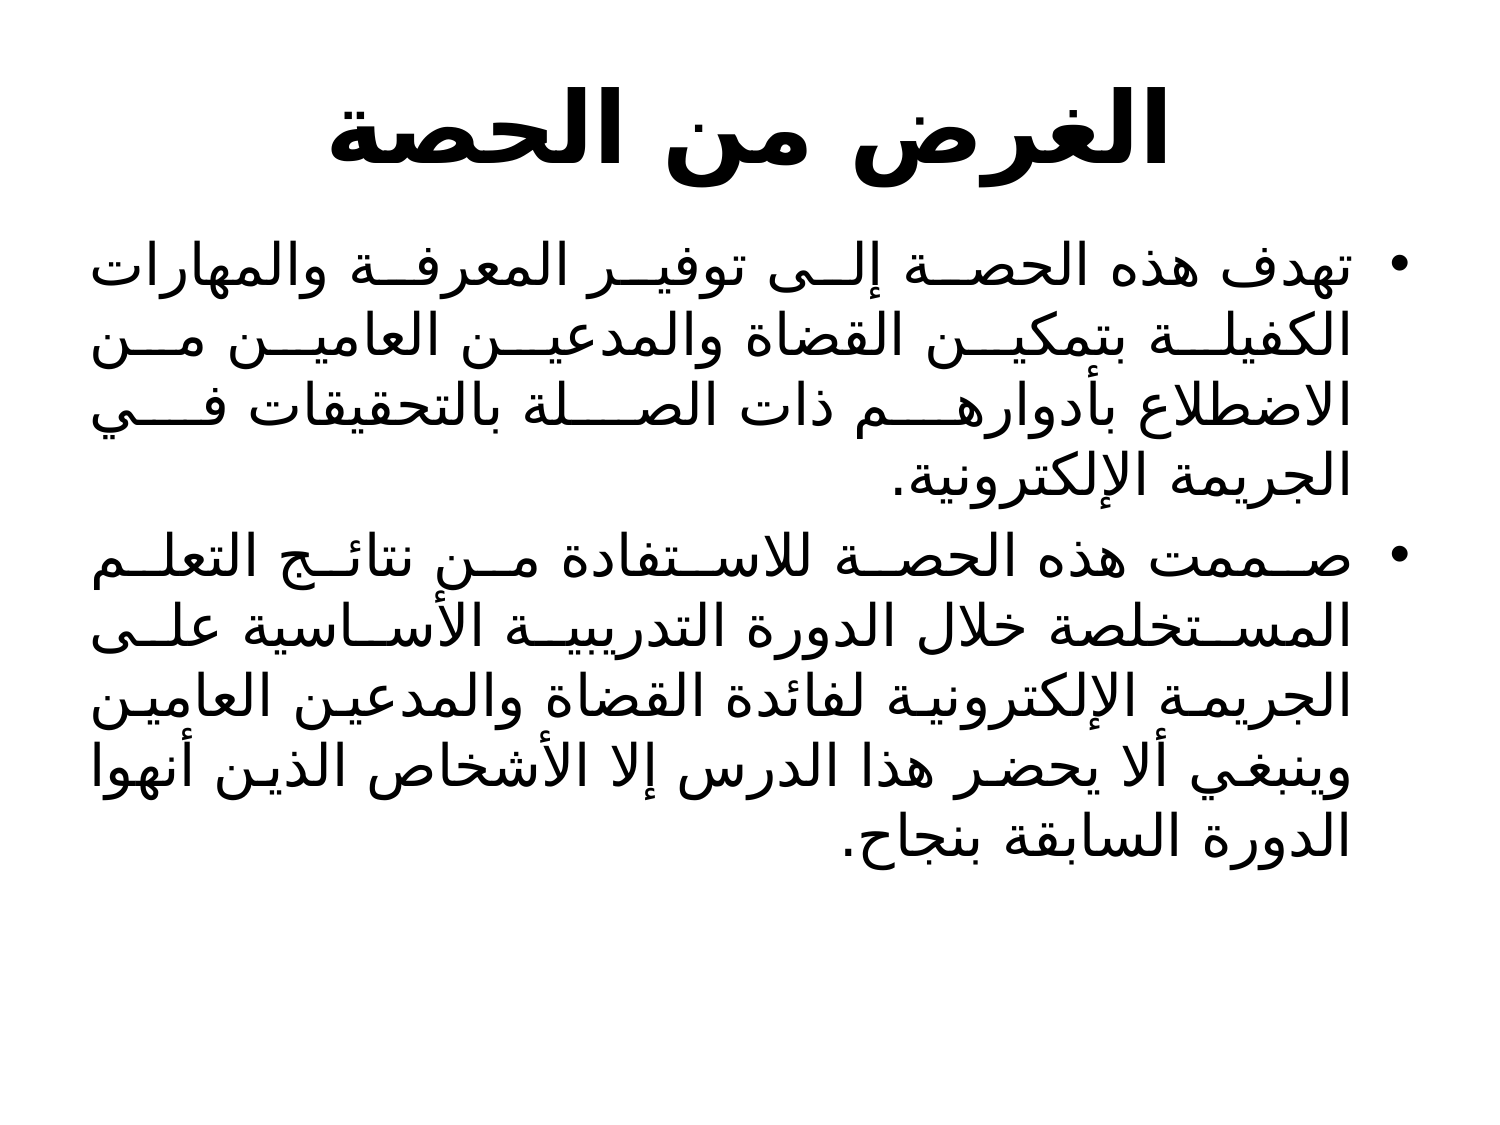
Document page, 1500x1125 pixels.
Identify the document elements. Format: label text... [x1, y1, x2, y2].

title الغرض من الحصة [75, 45, 1425, 201]
list تهدف هذه الحصة إلى توفير المعرفة والمهارات الكفيلة بتمكين القضاة والمدعين العامين من الاضطلاع بأدوارهم ذات الصلة بالتحقيقات في الجريمة الإلكترونية. صممت هذه الحصة للاستفادة من نتائج التعلم المستخلصة خلال الدورة التدريبية الأساسية على الجريمة الإلكترونية لفائدة القضاة والمدعين العامين وينبغي ألا يحضر هذا الدرس إلا الأشخاص الذين أنهوا الدورة السابقة بنجاح. [75, 219, 1425, 1100]
